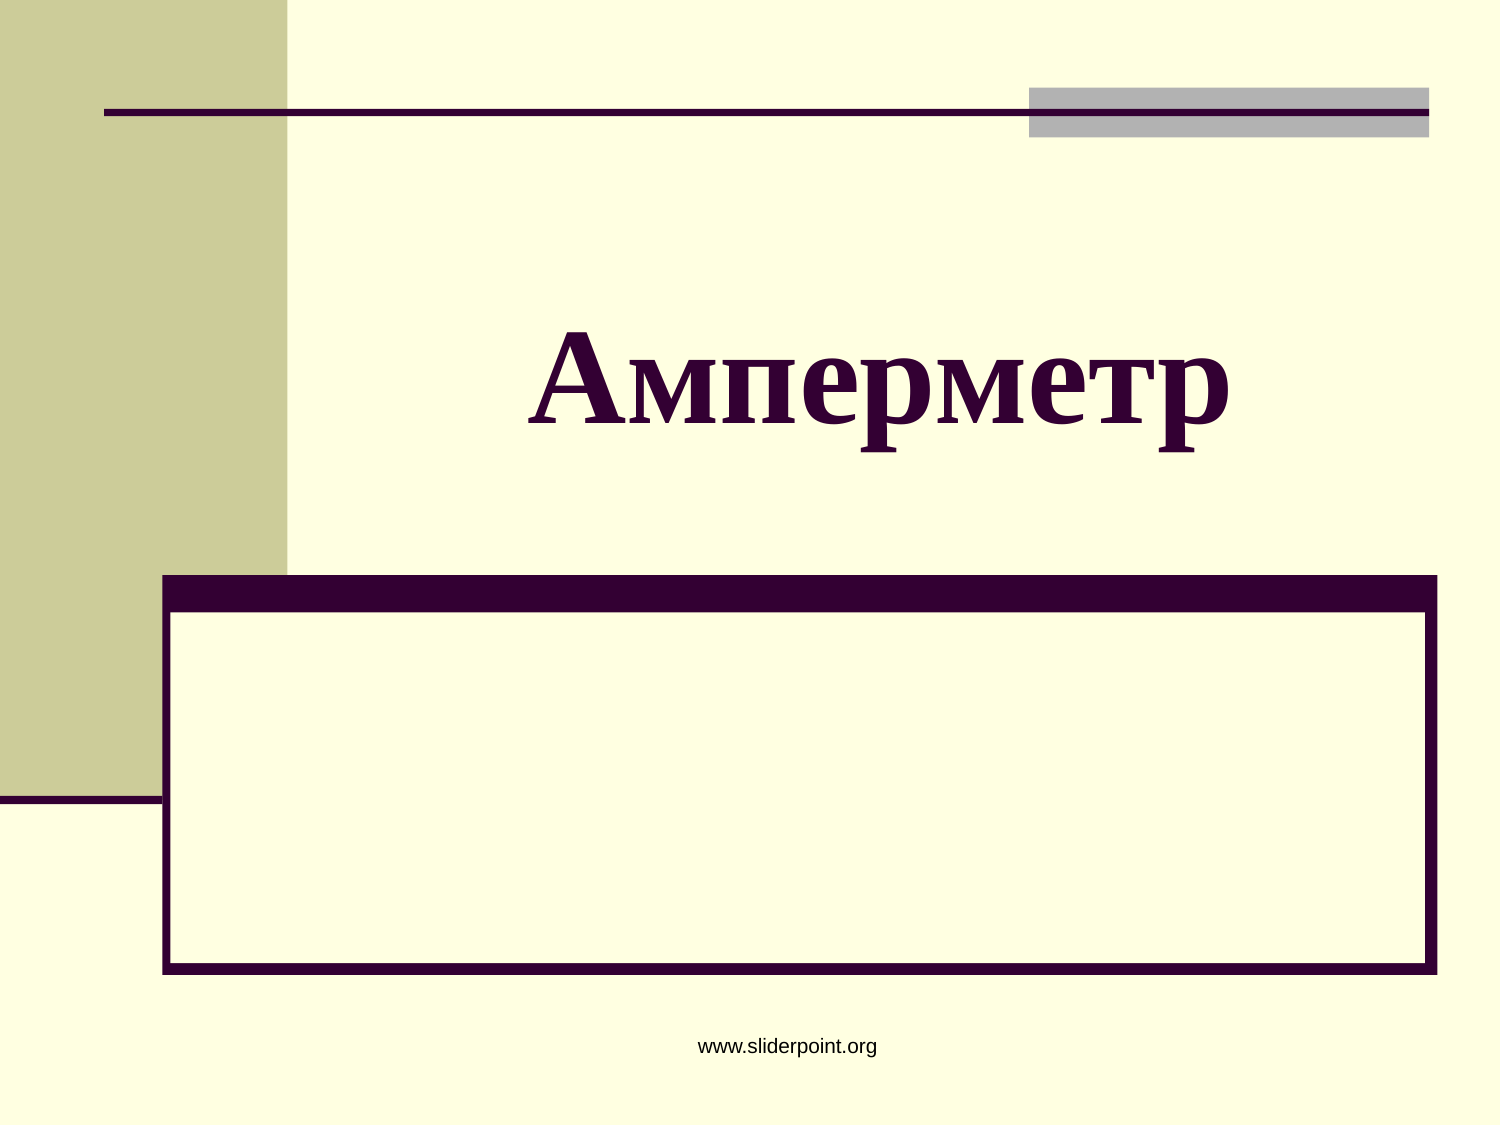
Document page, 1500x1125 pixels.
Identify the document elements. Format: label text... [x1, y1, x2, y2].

title Амперметр [337, 187, 1426, 551]
footer www.sliderpoint.org [550, 1024, 1026, 1101]
